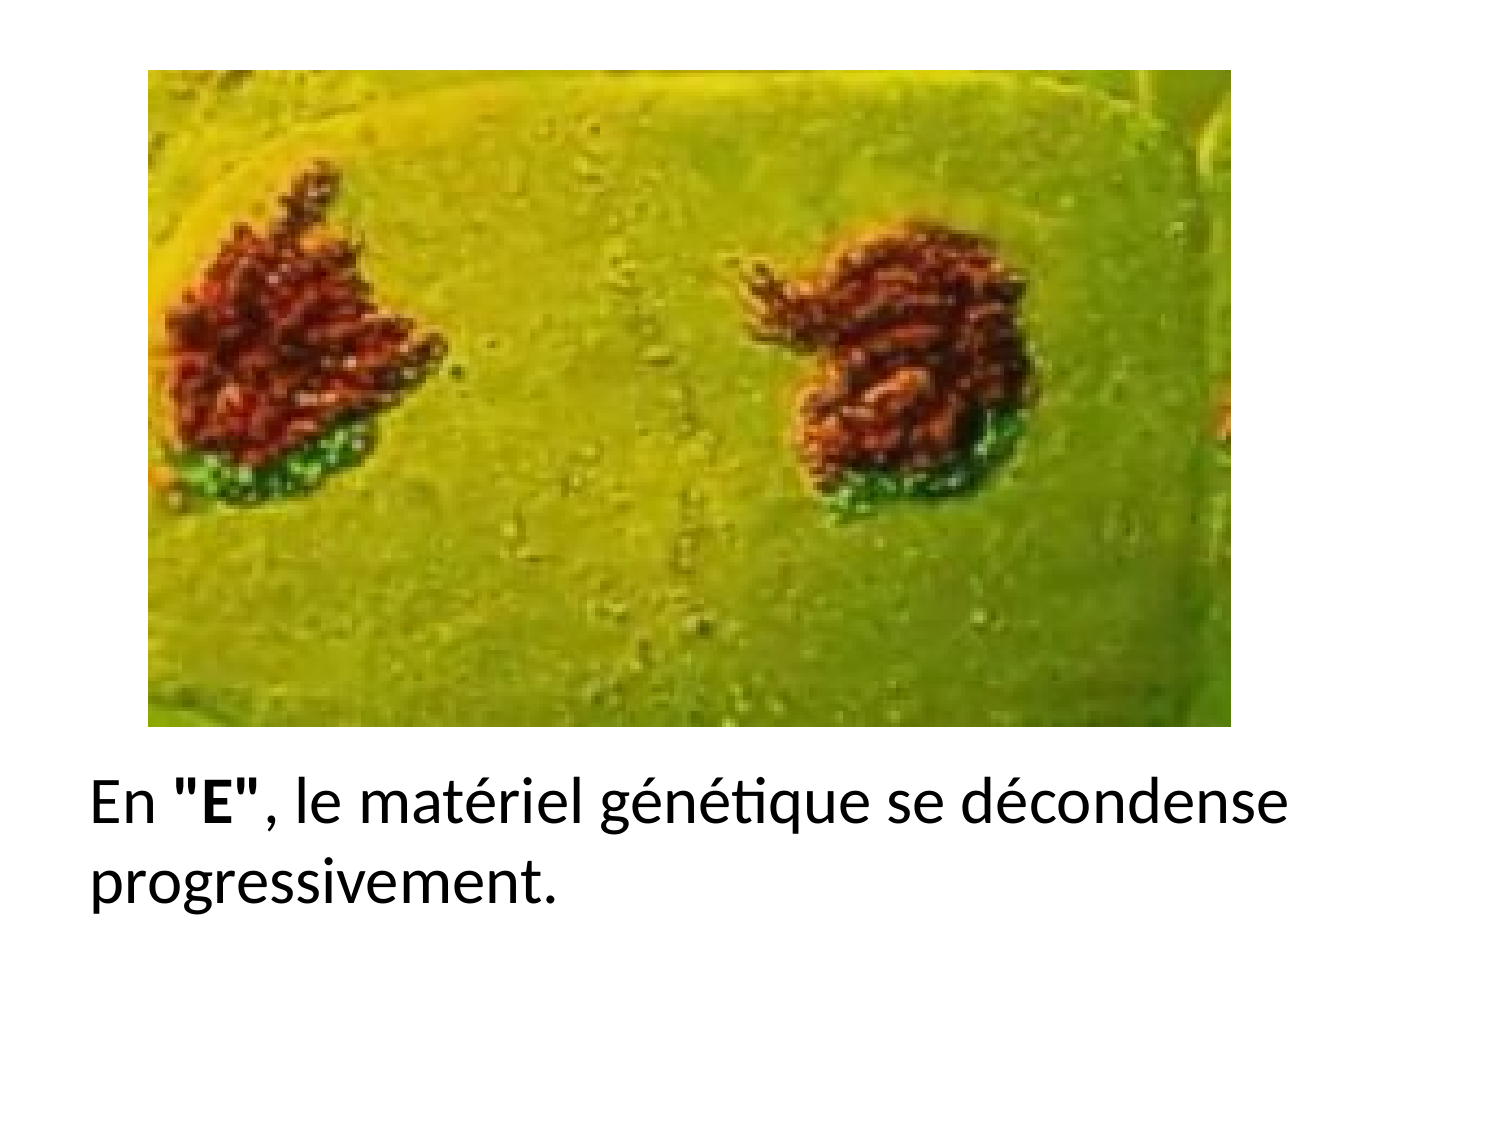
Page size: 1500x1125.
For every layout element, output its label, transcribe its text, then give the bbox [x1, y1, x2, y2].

text_box En "E", le matériel génétique se décondense progressivement. [74, 750, 1425, 1022]
picture [147, 70, 1231, 727]
